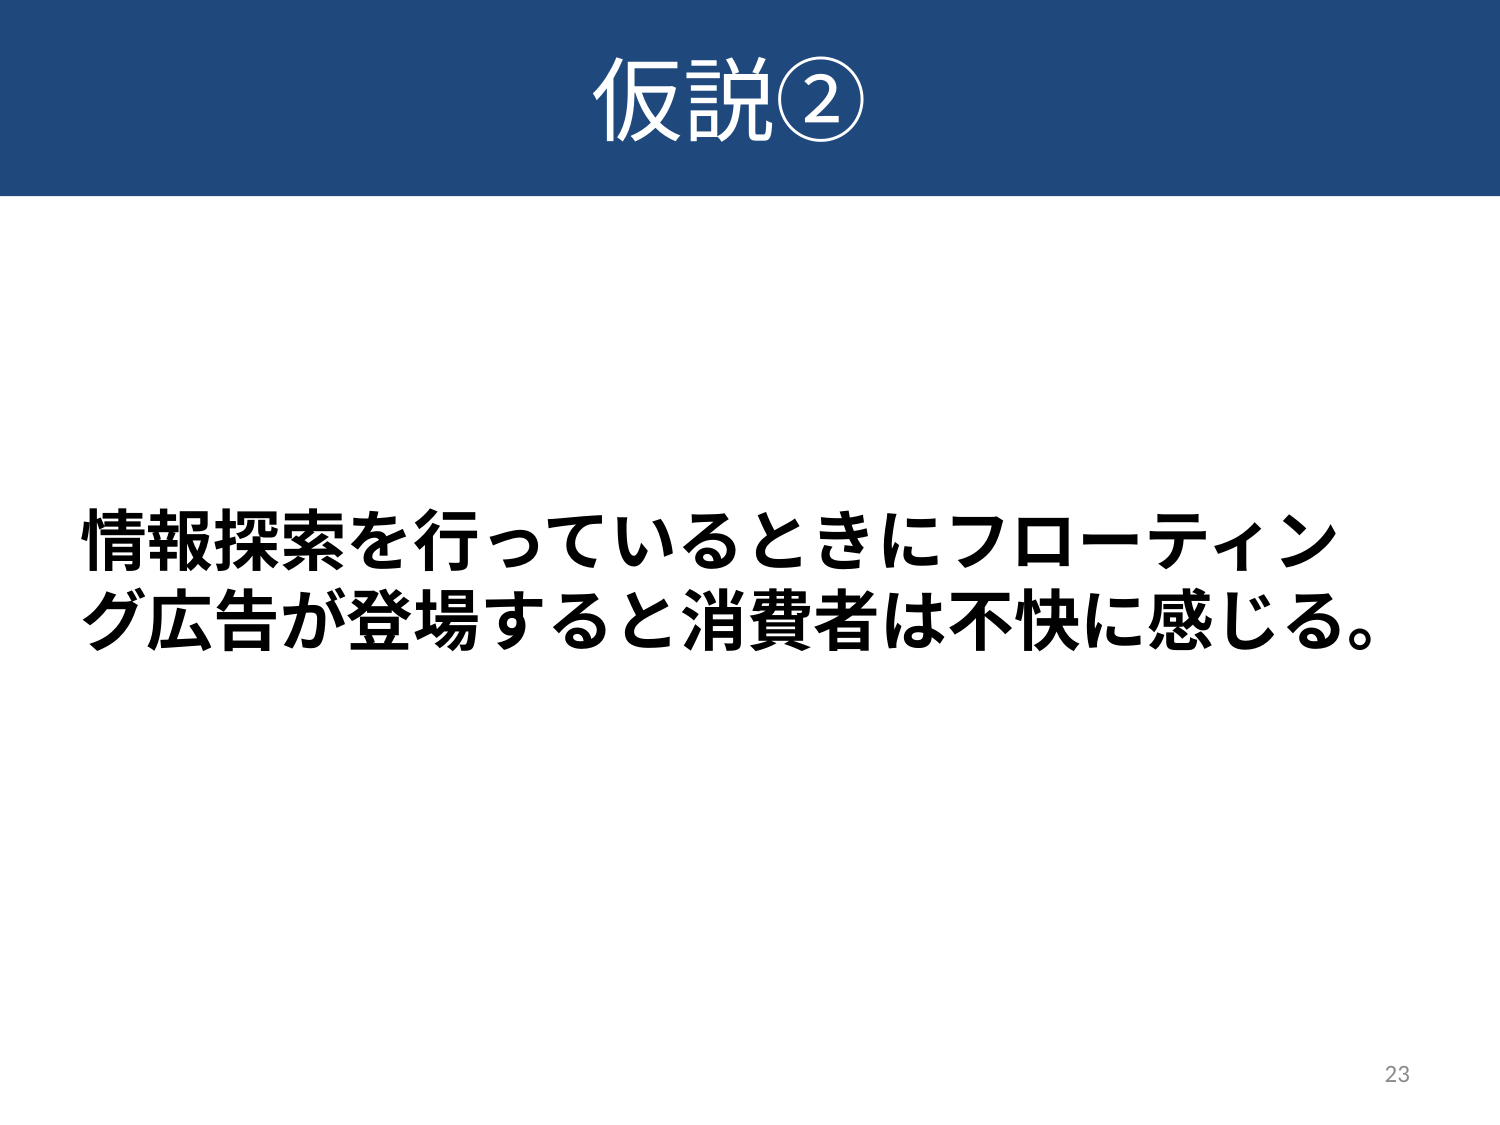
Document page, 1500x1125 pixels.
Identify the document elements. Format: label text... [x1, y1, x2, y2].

title 仮説② [0, 0, 1500, 198]
list 情報探索を行っているときにフローティング広告が登場すると消費者は不快に感じる。 [64, 491, 1415, 686]
slide_number 23 [1074, 1042, 1425, 1103]
